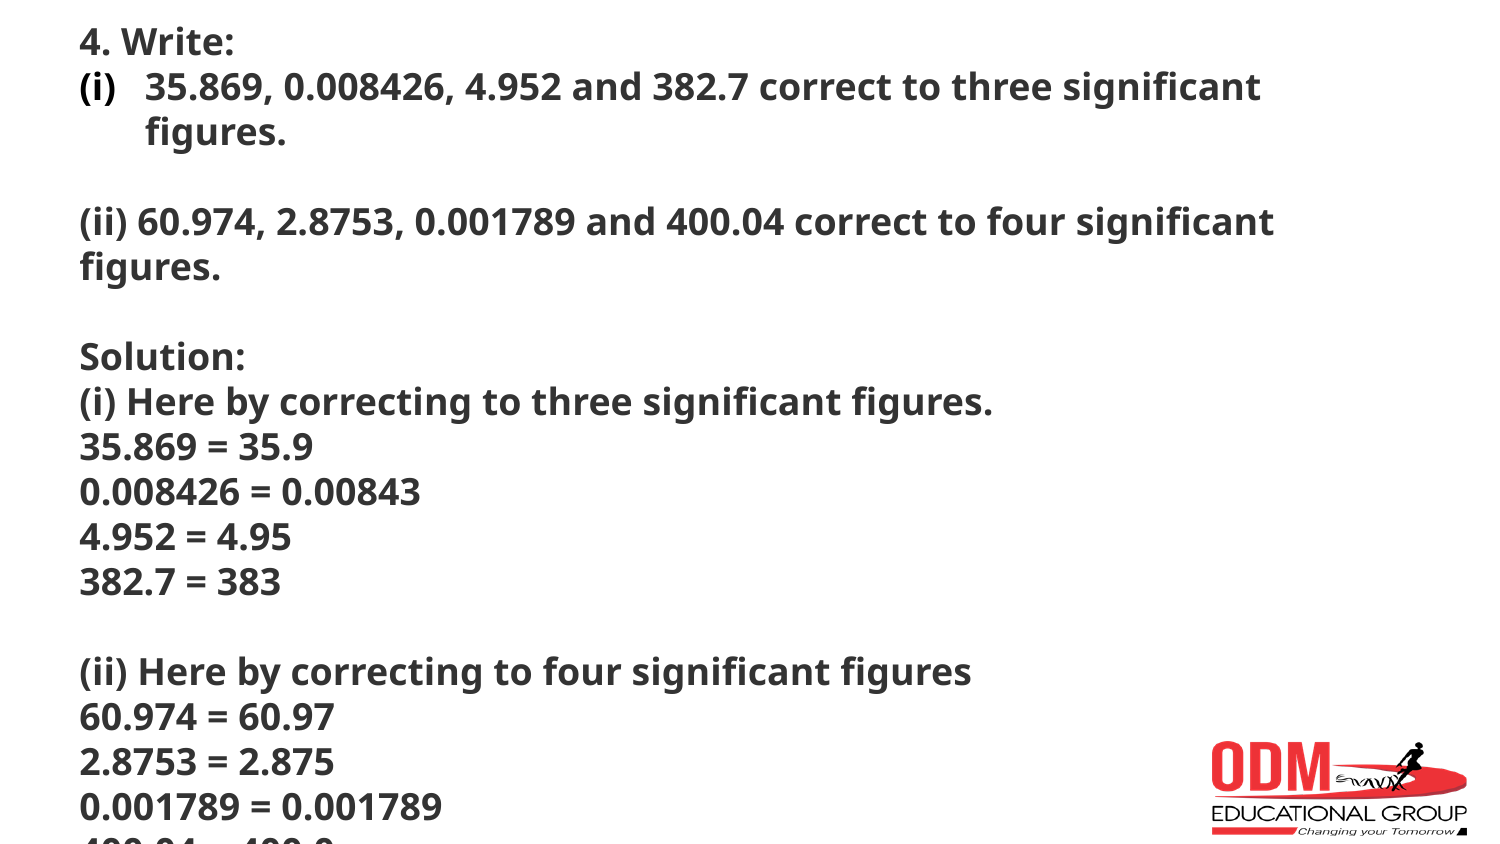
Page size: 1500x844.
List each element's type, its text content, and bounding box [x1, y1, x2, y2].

picture [1212, 741, 1467, 836]
text_box 4. Write: 35.869, 0.008426, 4.952 and 382.7 correct to three significant figures. (ii) 60.974, 2.8753, 0.001789 and 400.04 correct to four significant figures. Solution: (i) Here by correcting to three significant figures. 35.869 = 35.9 0.008426 = 0.00843 4.952 = 4.95 382.7 = 383 (ii) Here by correcting to four significant figures 60.974 = 60.97 2.8753 = 2.875 0.001789 = 0.001789 400.04 = 400.0 [64, 10, 1356, 844]
